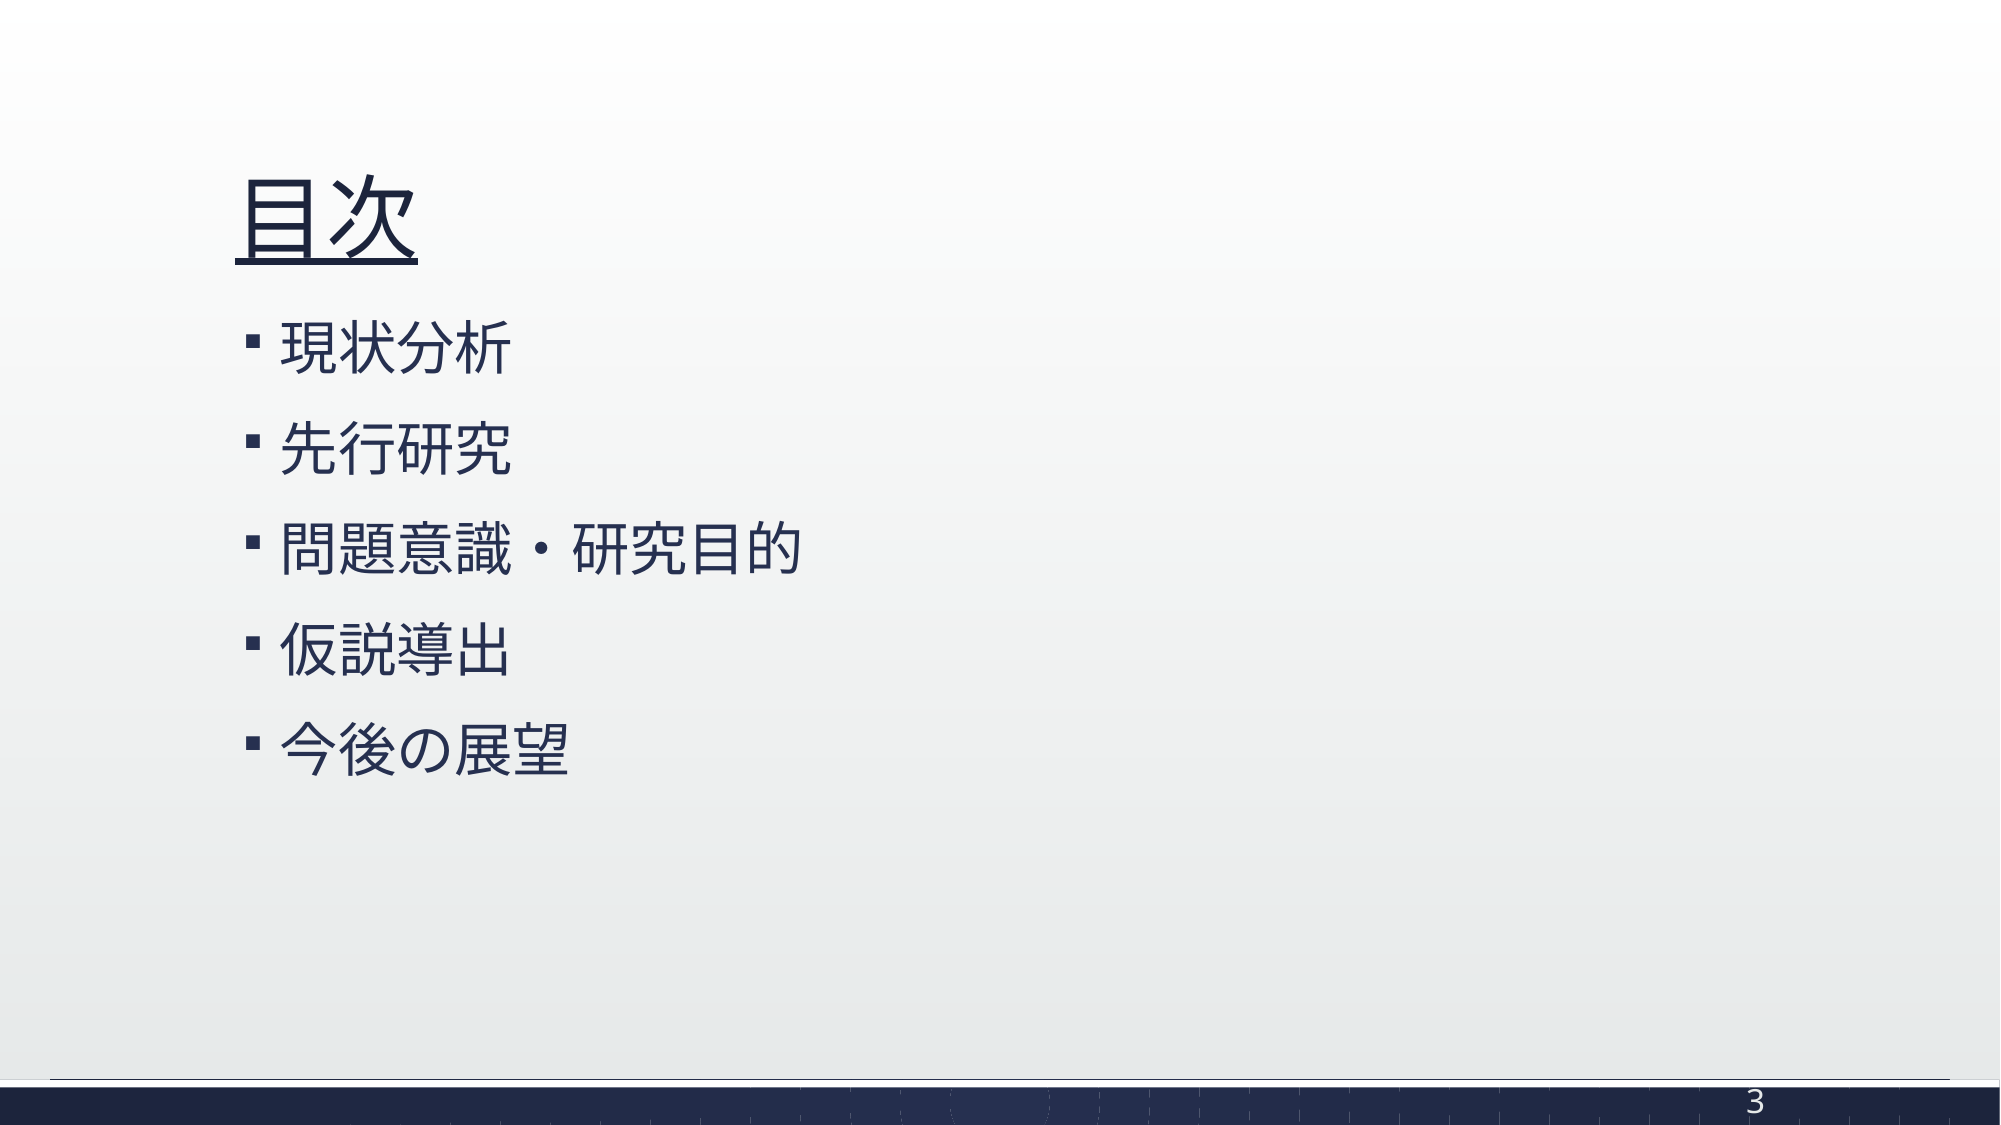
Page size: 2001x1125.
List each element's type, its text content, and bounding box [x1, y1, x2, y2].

slide_number 3 [1674, 1083, 1780, 1122]
title 目次 [219, 76, 1780, 279]
list 現状分析 先行研究 問題意識・研究目的 仮説導出 今後の展望 [219, 311, 1780, 990]
